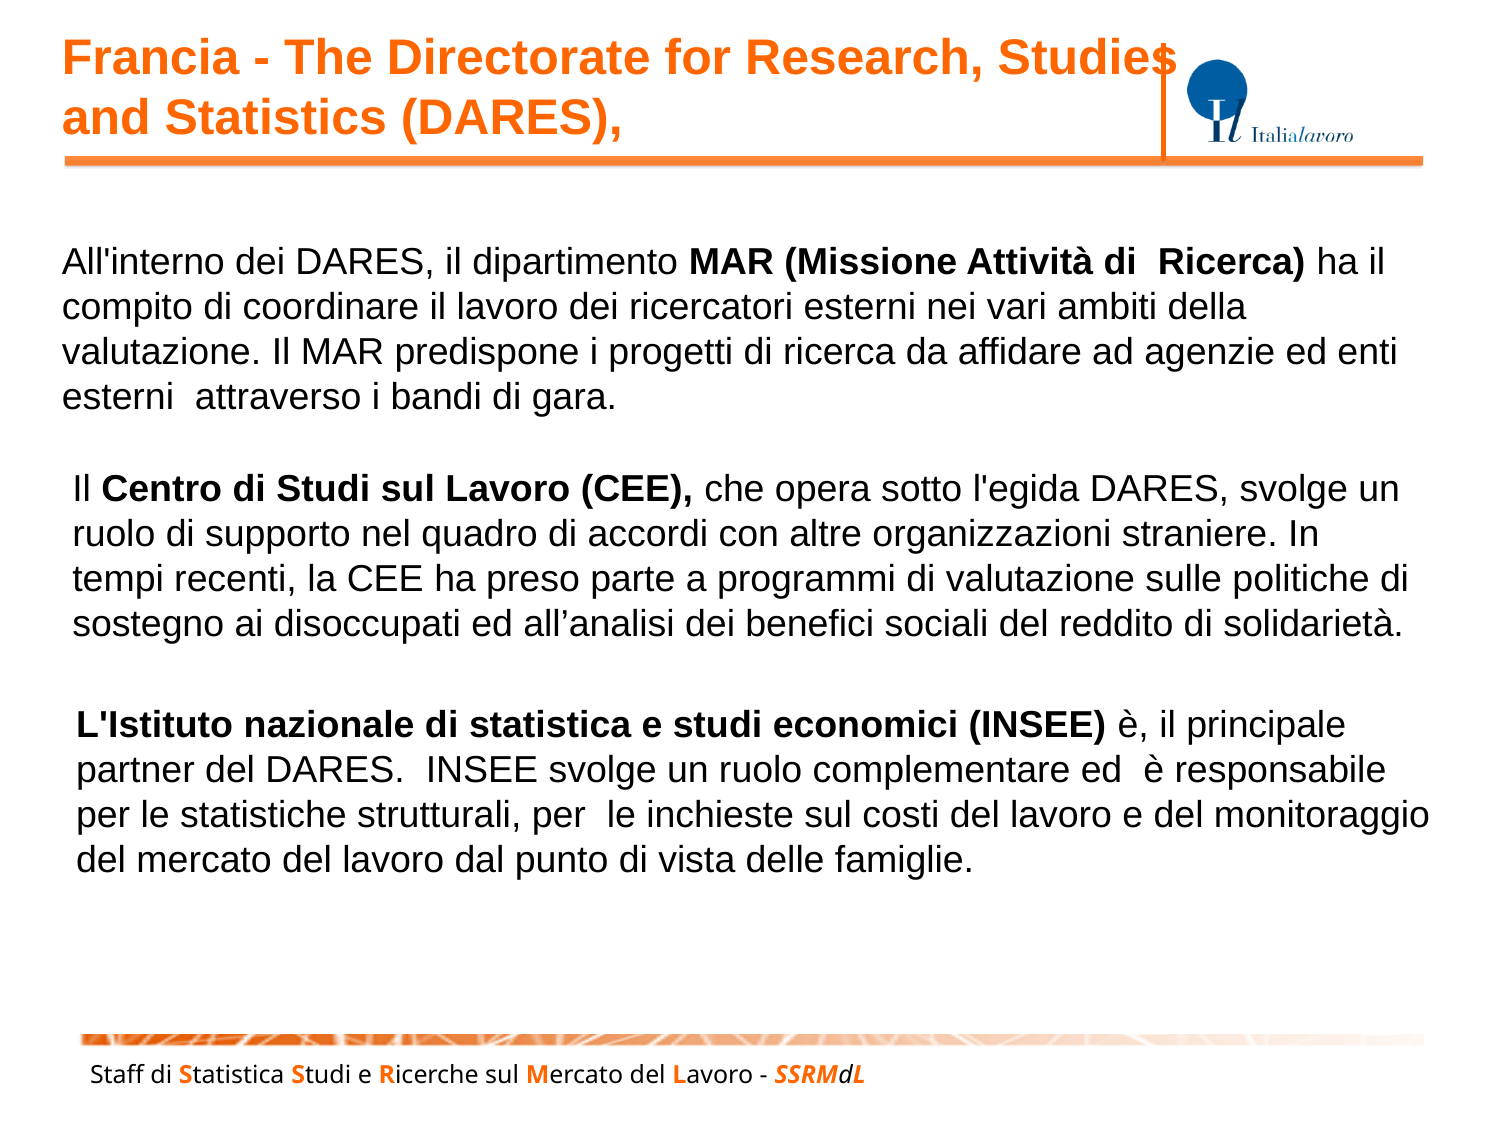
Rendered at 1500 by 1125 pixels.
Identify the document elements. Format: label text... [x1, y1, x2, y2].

text_box L'Istituto nazionale di statistica e studi economici (INSEE) è, il principale partner del DARES. INSEE svolge un ruolo complementare ed è responsabile per le statistiche strutturali, per le inchieste sul costi del lavoro e del monitoraggio del mercato del lavoro dal punto di vista delle famiglie. [61, 692, 1463, 888]
text_box Il Centro di Studi sul Lavoro (CEE), che opera sotto l'egida DARES, svolge un ruolo di supporto nel quadro di accordi con altre organizzazioni straniere. In tempi recenti, la CEE ha preso parte a programmi di valutazione sulle politiche di sostegno ai disoccupati ed all’analisi dei benefici sociali del reddito di solidarietà. [57, 456, 1428, 651]
text_box Francia - The Directorate for Research, Studies and Statistics (DARES), [47, 17, 1258, 153]
text_box All'interno dei DARES, il dipartimento MAR (Missione Attività di Ricerca) ha il compito di coordinare il lavoro dei ricercatori esterni nei vari ambiti della valutazione. Il MAR predispone i progetti di ricerca da affidare ad agenzie ed enti esterni attraverso i bandi di gara. [47, 229, 1418, 424]
picture [1258, 59, 1353, 142]
picture [76, 1034, 1424, 1046]
slide_number Staff di Statistica Studi e Ricerche sul Mercato del Lavoro - SSRMdL [75, 1046, 1424, 1103]
